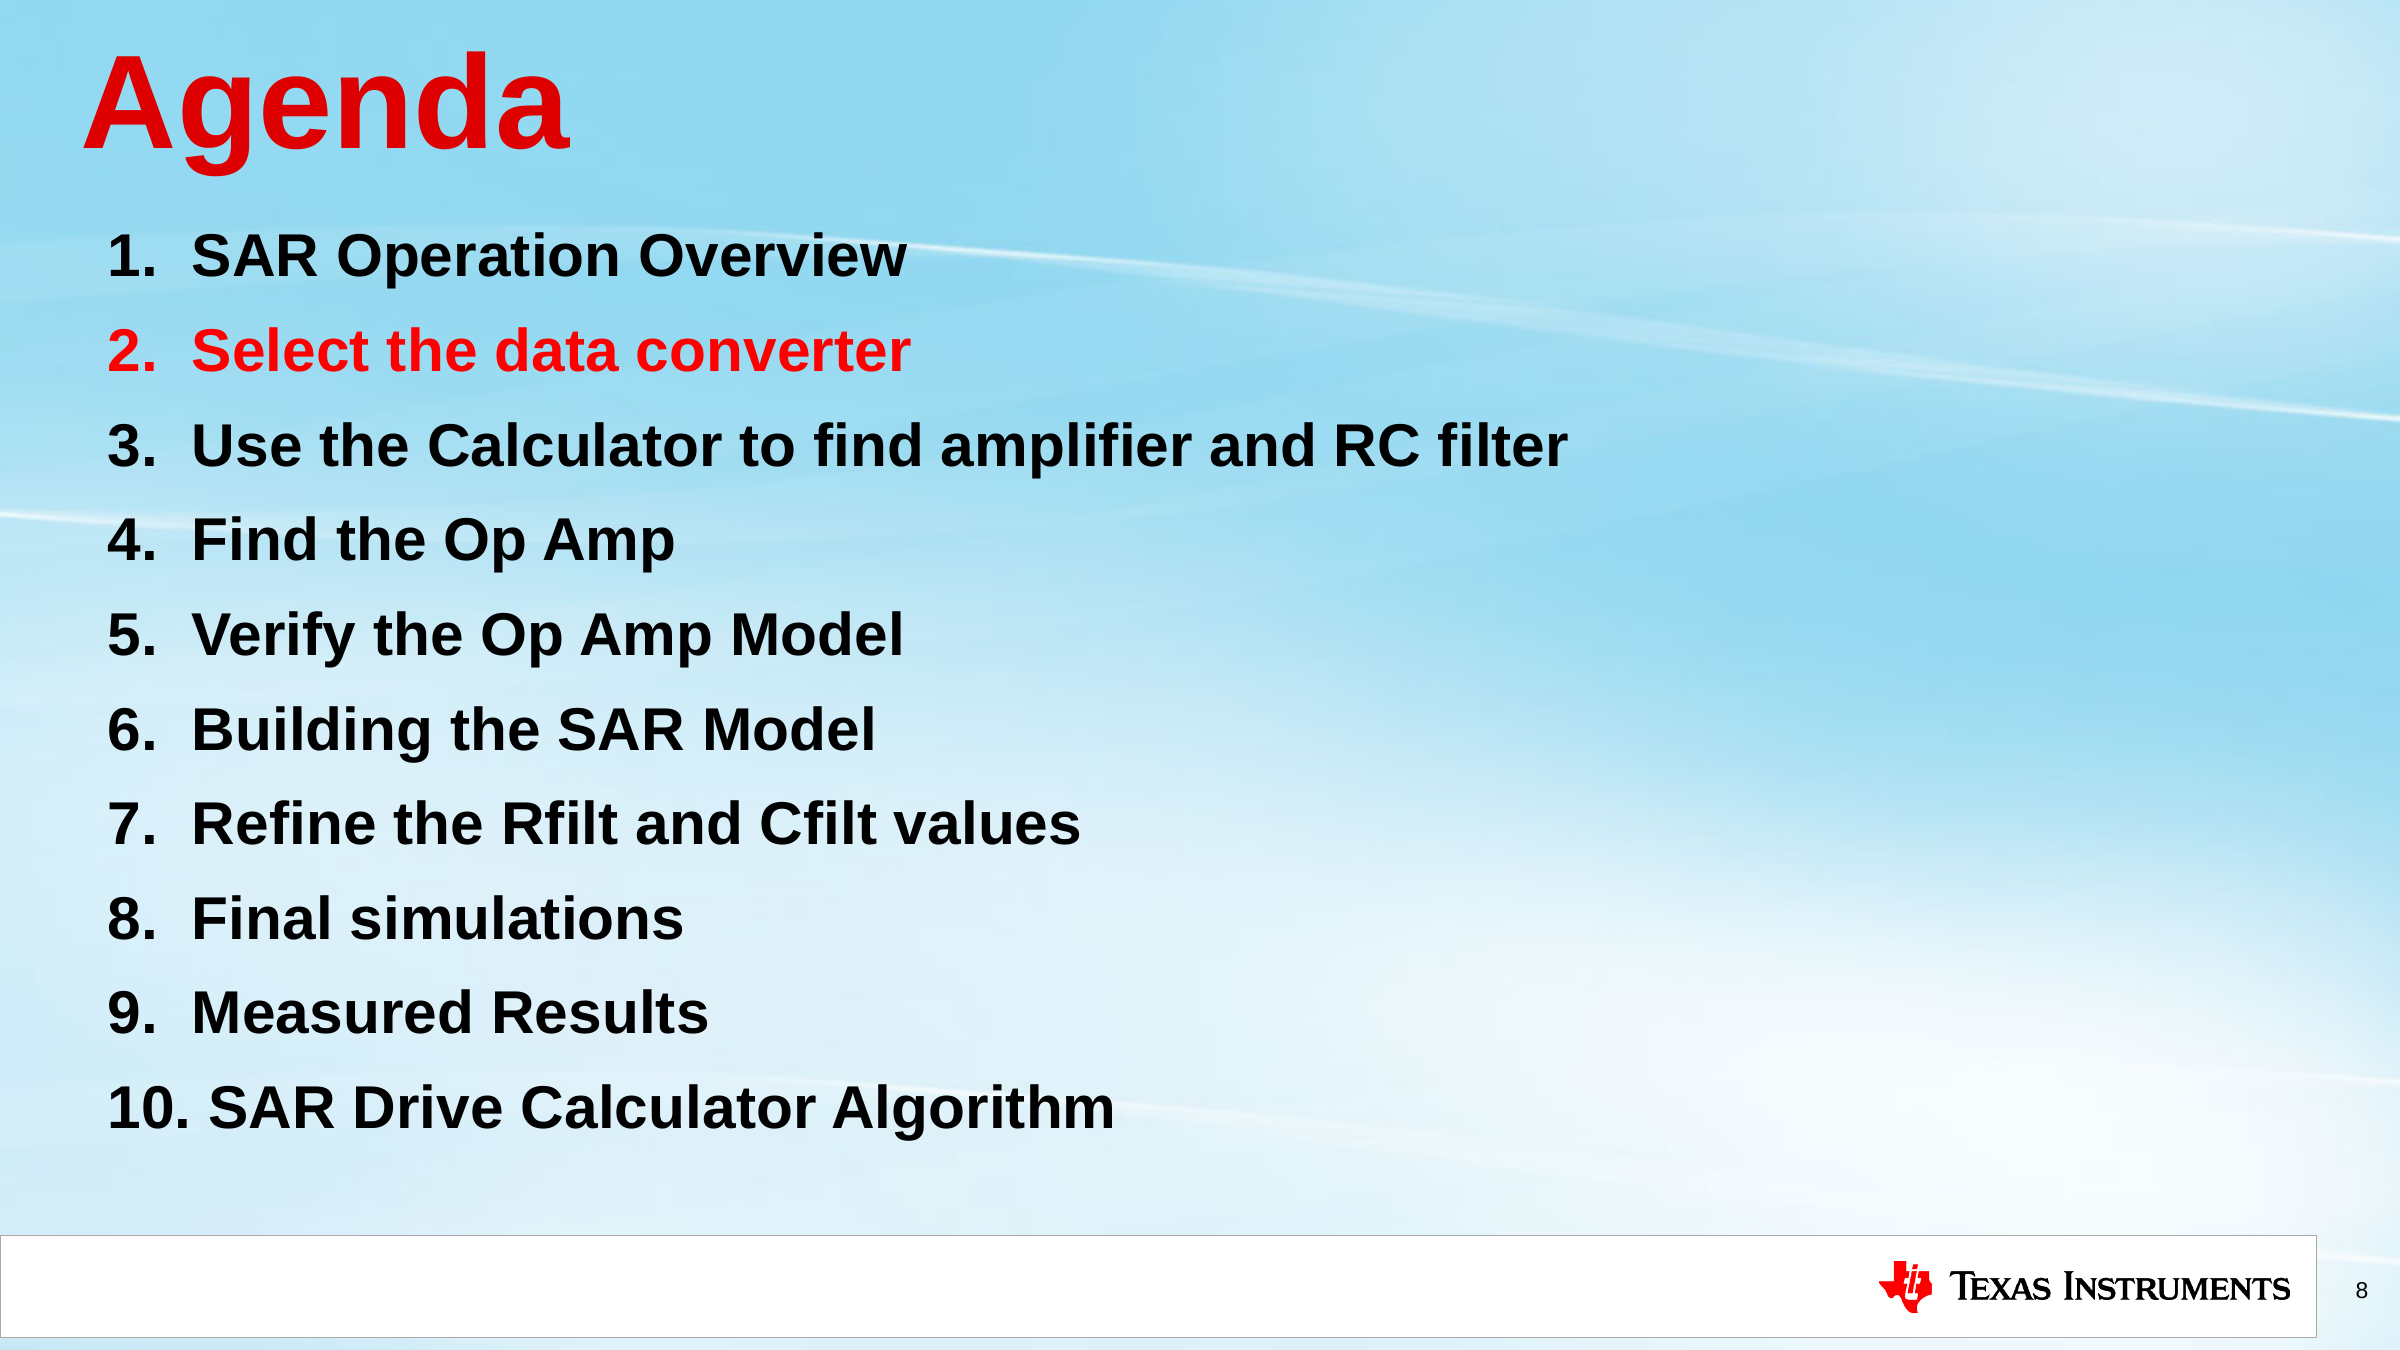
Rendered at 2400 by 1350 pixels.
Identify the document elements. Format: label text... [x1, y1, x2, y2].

picture [0, 0, 2400, 1350]
text_box Agenda [60, 28, 2281, 189]
slide_number 8 [1828, 1265, 2389, 1307]
text_box SAR Operation Overview Select the data converter Use the Calculator to find amplifier and RC filter Find the Op Amp Verify the Op Amp Model Building the SAR Model Refine the Rfilt and Cfilt values Final simulations Measured Results SAR Drive Calculator Algorithm [87, 206, 2310, 1180]
picture [1879, 1261, 2290, 1265]
picture [1879, 1307, 2290, 1313]
